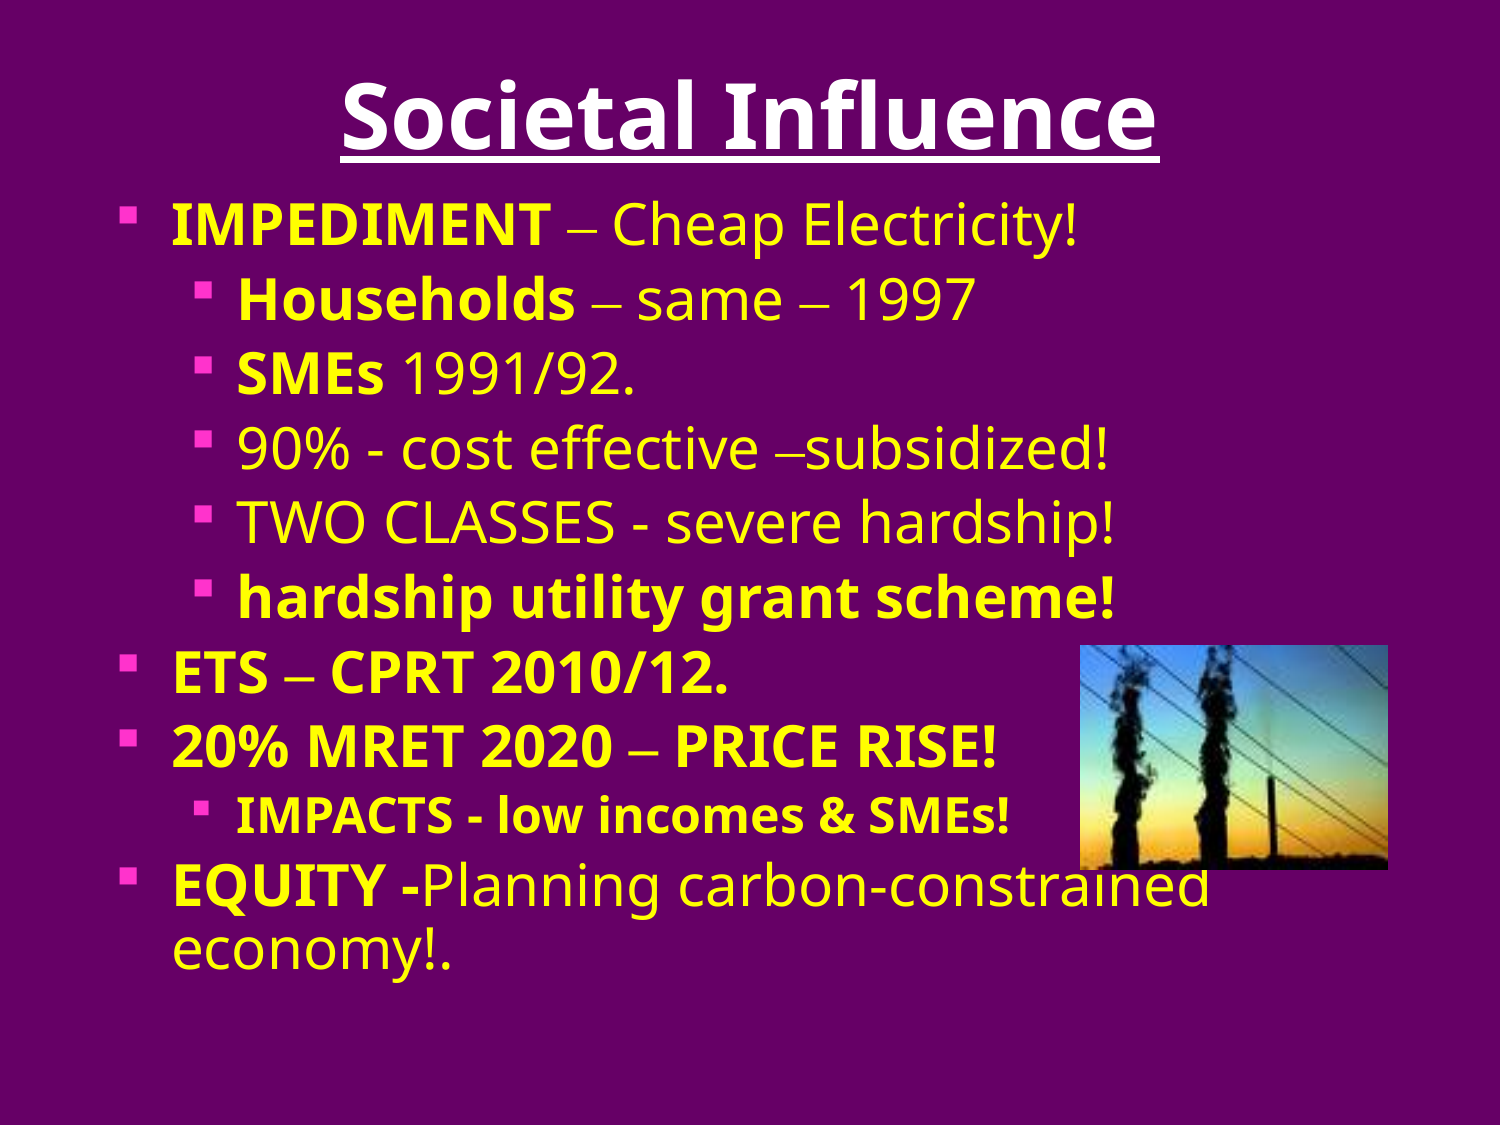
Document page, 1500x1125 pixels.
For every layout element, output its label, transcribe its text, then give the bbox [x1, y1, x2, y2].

picture [1080, 645, 1388, 870]
title Societal Influence [112, 62, 1388, 163]
list IMPEDIMENT – Cheap Electricity! Households – same – 1997 SMEs 1991/92. 90% - cost effective –subsidized! TWO CLASSES - severe hardship! hardship utility grant scheme! ETS – CPRT 2010/12. 20% MRET 2020 – PRICE RISE! IMPACTS - low incomes & SMEs! EQUITY -Planning carbon-constrained economy!. [99, 187, 1438, 1063]
